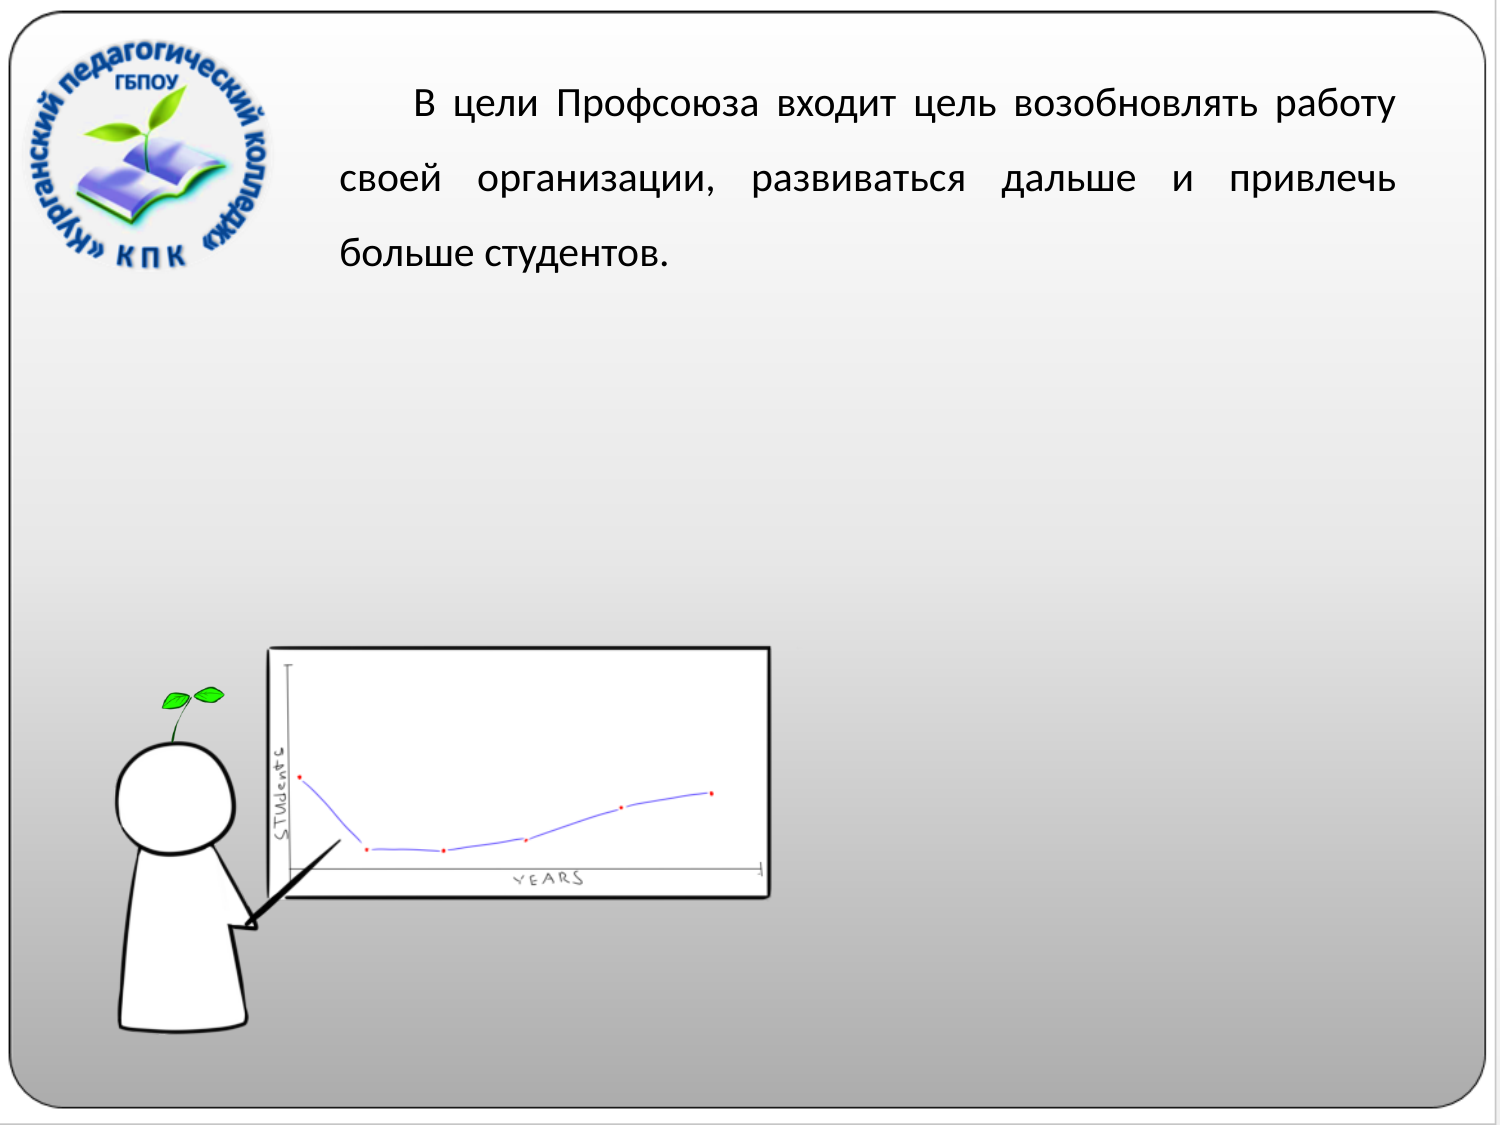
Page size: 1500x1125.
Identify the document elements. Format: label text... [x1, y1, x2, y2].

text_box В цели Профсоюза входит цель возобновлять работу своей организации, развиваться дальше и привлечь больше студентов. [324, 42, 1412, 283]
picture [0, 0, 1500, 1125]
